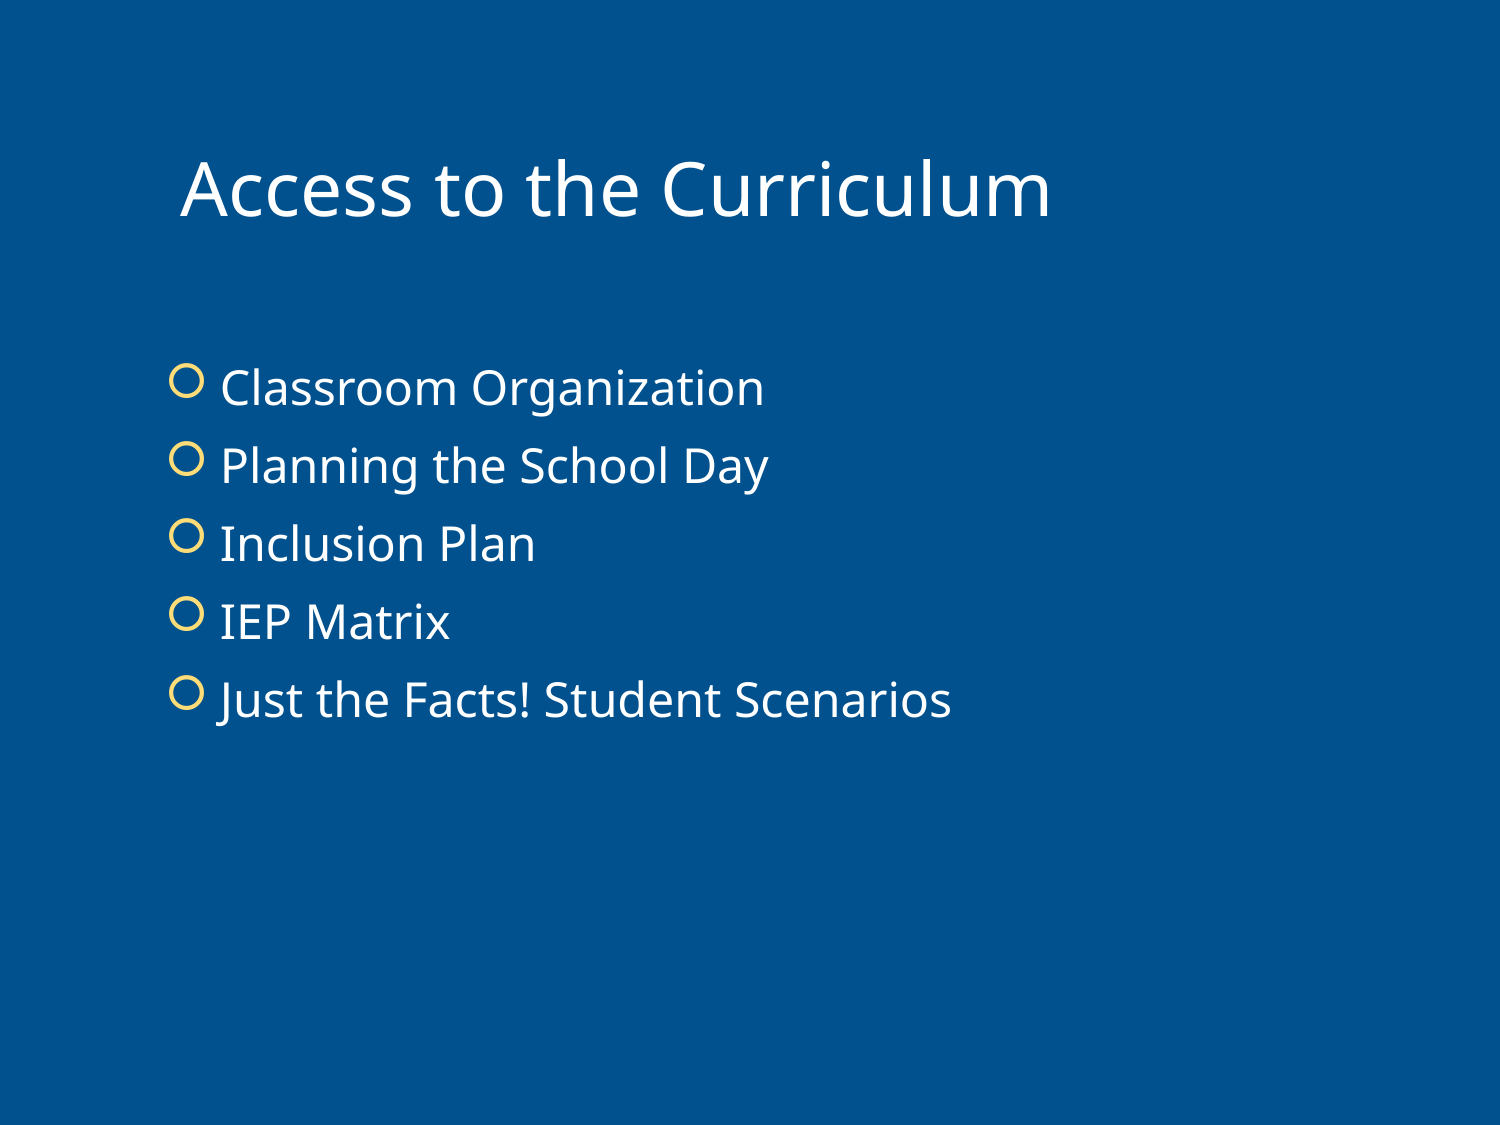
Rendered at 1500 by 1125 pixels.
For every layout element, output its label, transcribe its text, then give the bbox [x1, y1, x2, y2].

list Classroom Organization Planning the School Day Inclusion Plan IEP Matrix Just the Facts! Student Scenarios [150, 350, 1319, 737]
title Access to the Curriculum [165, 110, 1335, 263]
